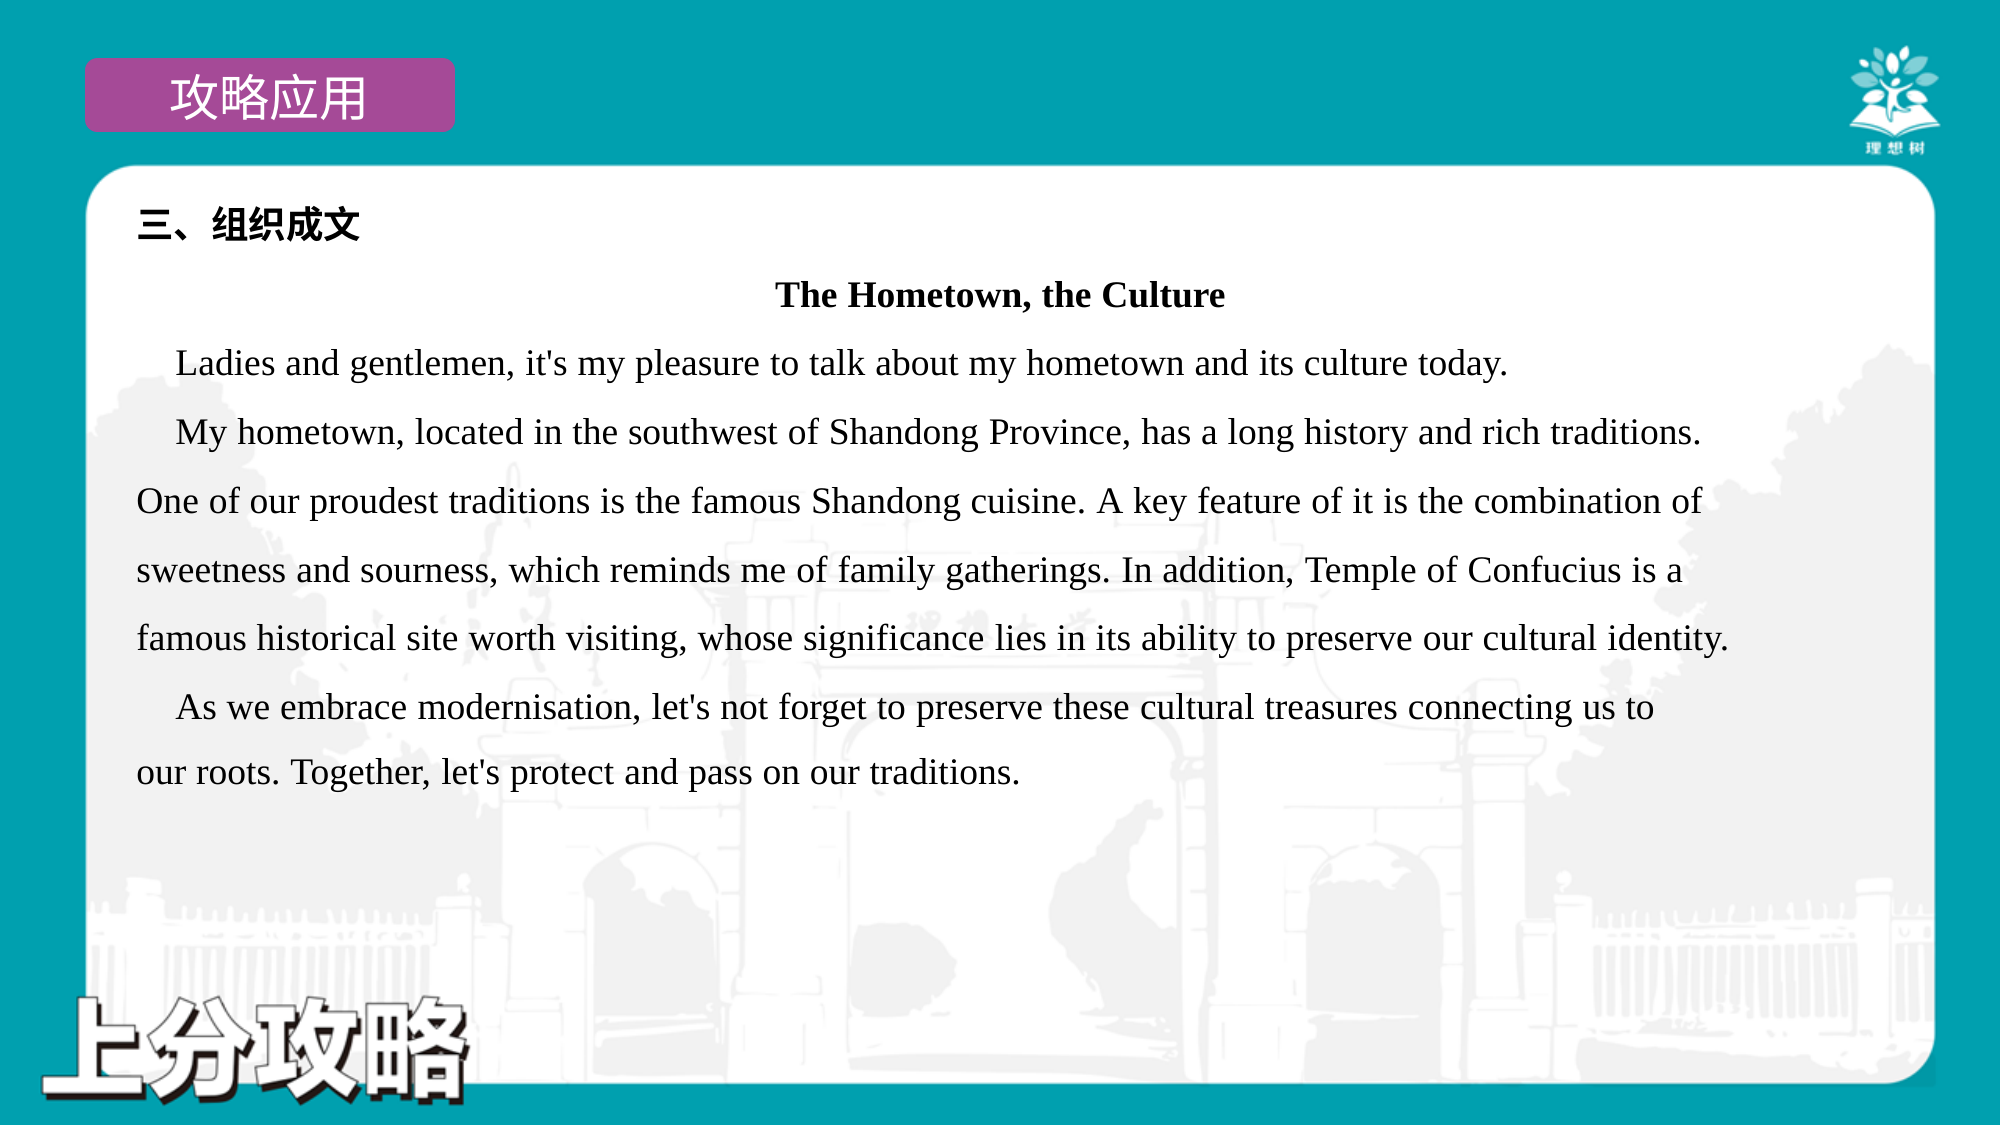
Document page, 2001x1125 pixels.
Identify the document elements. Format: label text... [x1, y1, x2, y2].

picture [0, 0, 2000, 1125]
text_box 三、组织成文 The Hometown, the Culture Ladies and gentlemen, it's my pleasure to talk about my hometown and its culture today. My hometown, located in the southwest of Shandong Province, has a long history and rich traditions. One of our proudest traditions is the famous Shandong cuisine. A key feature of it is the combination of sweetness and sourness, which reminds me of family gatherings. In addition, Temple of Confucius is a famous historical site worth visiting, whose significance lies in its ability to preserve our cultural identity. As we embrace modernisation, let's not forget to preserve these cultural treasures connecting us to our roots. Together, let's protect and pass on our traditions. [136, 177, 1865, 785]
